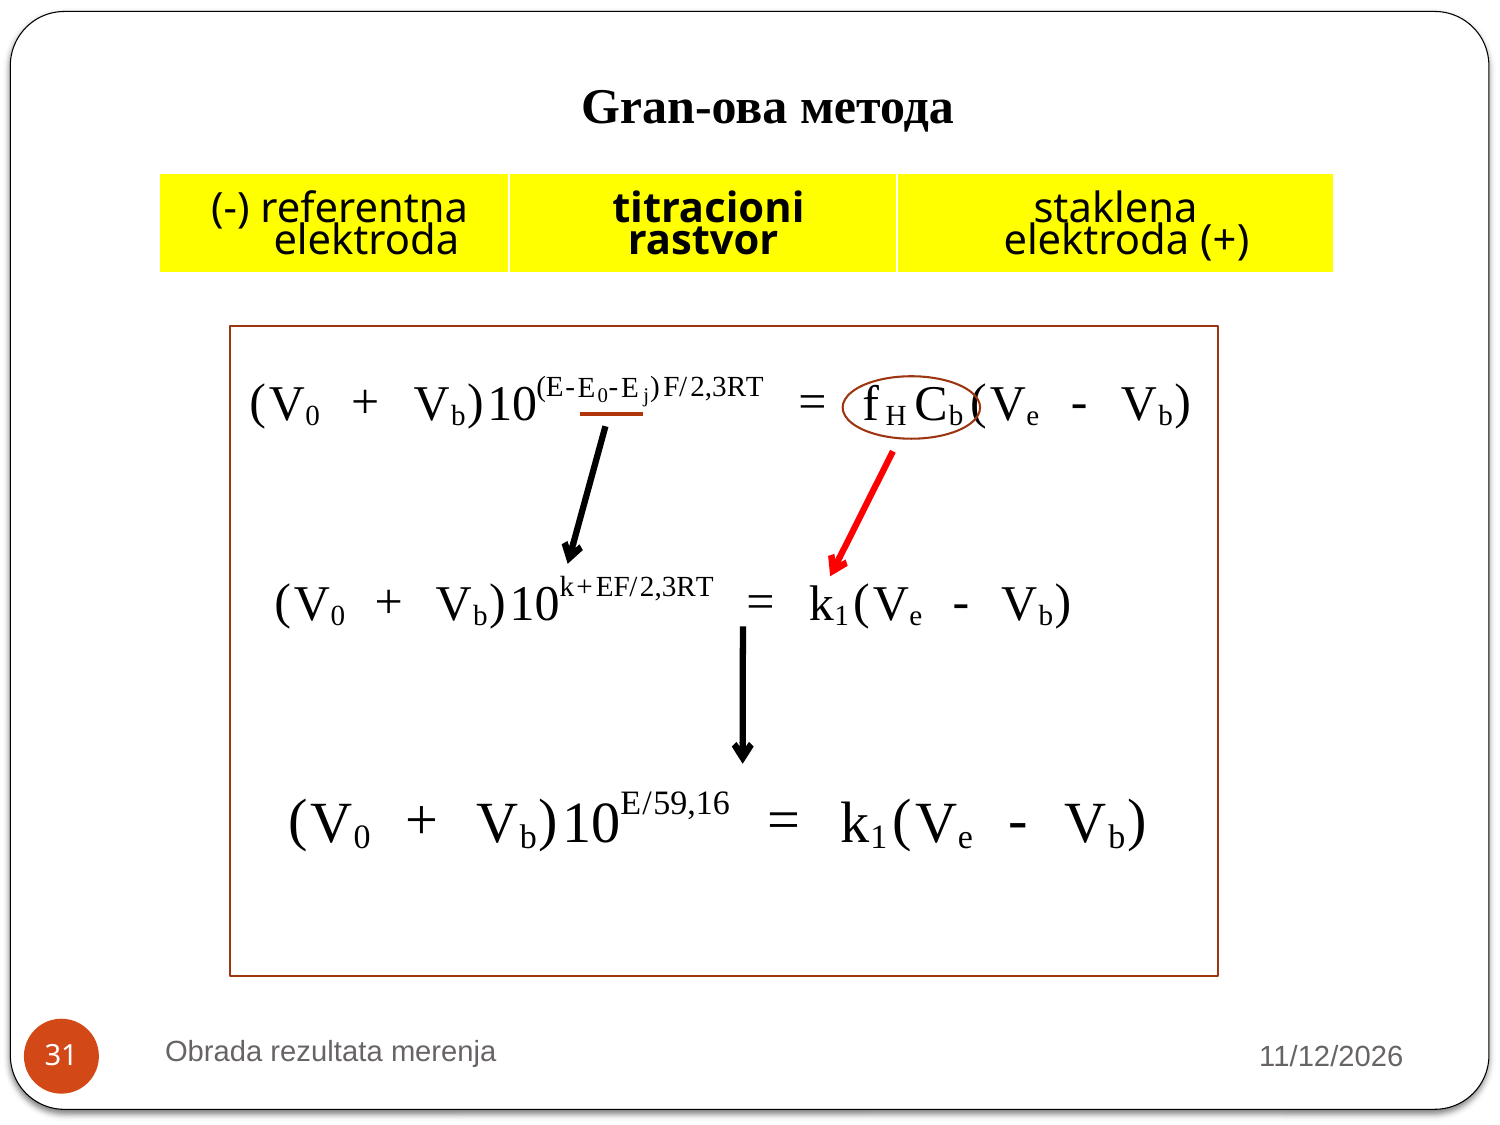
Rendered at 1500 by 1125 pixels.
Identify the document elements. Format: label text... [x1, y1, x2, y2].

table_header titracioni rastvor [510, 174, 896, 272]
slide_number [1012, 1015, 1419, 1094]
table_header staklena elektroda (+) [898, 174, 1333, 272]
table_header (-) referentna elektroda [160, 174, 508, 272]
footer Obrada rezultata merenja [150, 1012, 800, 1088]
slide_number 31 [23, 1018, 99, 1094]
text_box Gran-ова метода [566, 66, 969, 142]
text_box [229, 326, 1218, 977]
